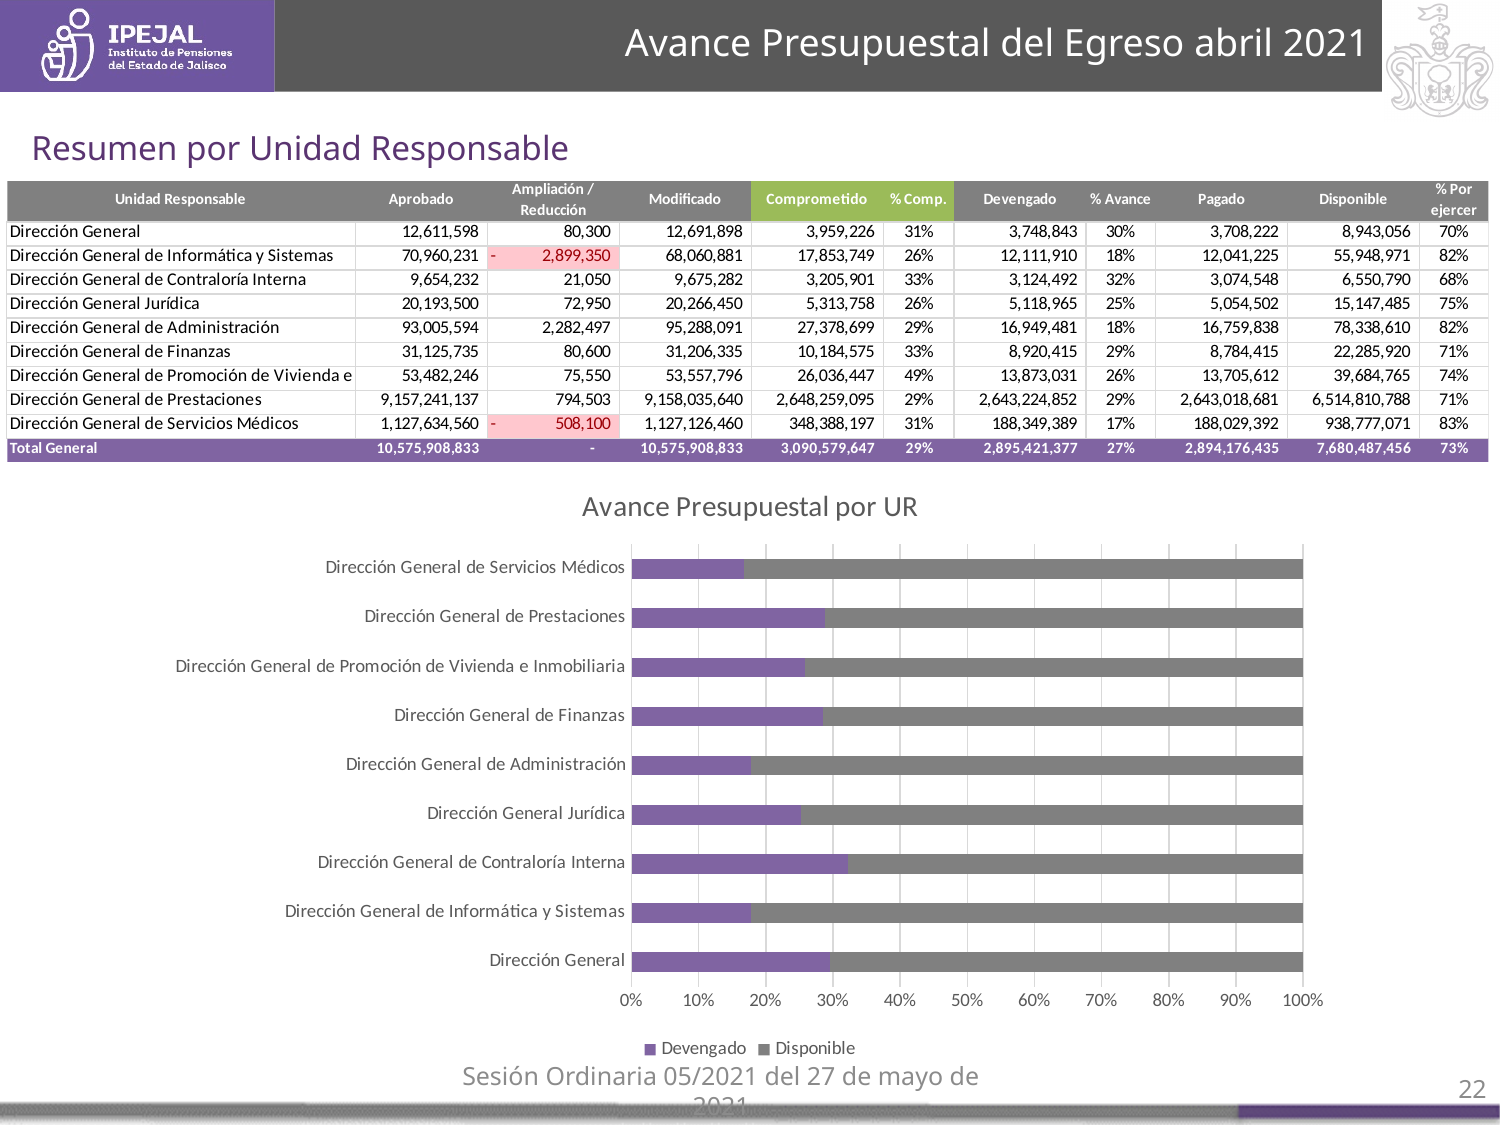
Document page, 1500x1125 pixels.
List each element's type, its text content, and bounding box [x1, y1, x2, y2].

text_box Avance Presupuestal del Egreso abril 2021 [278, 4, 1385, 85]
slide_number 22 [1151, 1060, 1500, 1121]
picture [0, 1096, 1500, 1125]
picture [0, 0, 275, 92]
picture [5, 180, 1490, 464]
text_box Resumen por Unidad Responsable [16, 124, 1434, 177]
footer Sesión Ordinaria 05/2021 del 27 de mayo de 2021 [431, 1077, 1011, 1120]
chart [151, 465, 1349, 1066]
